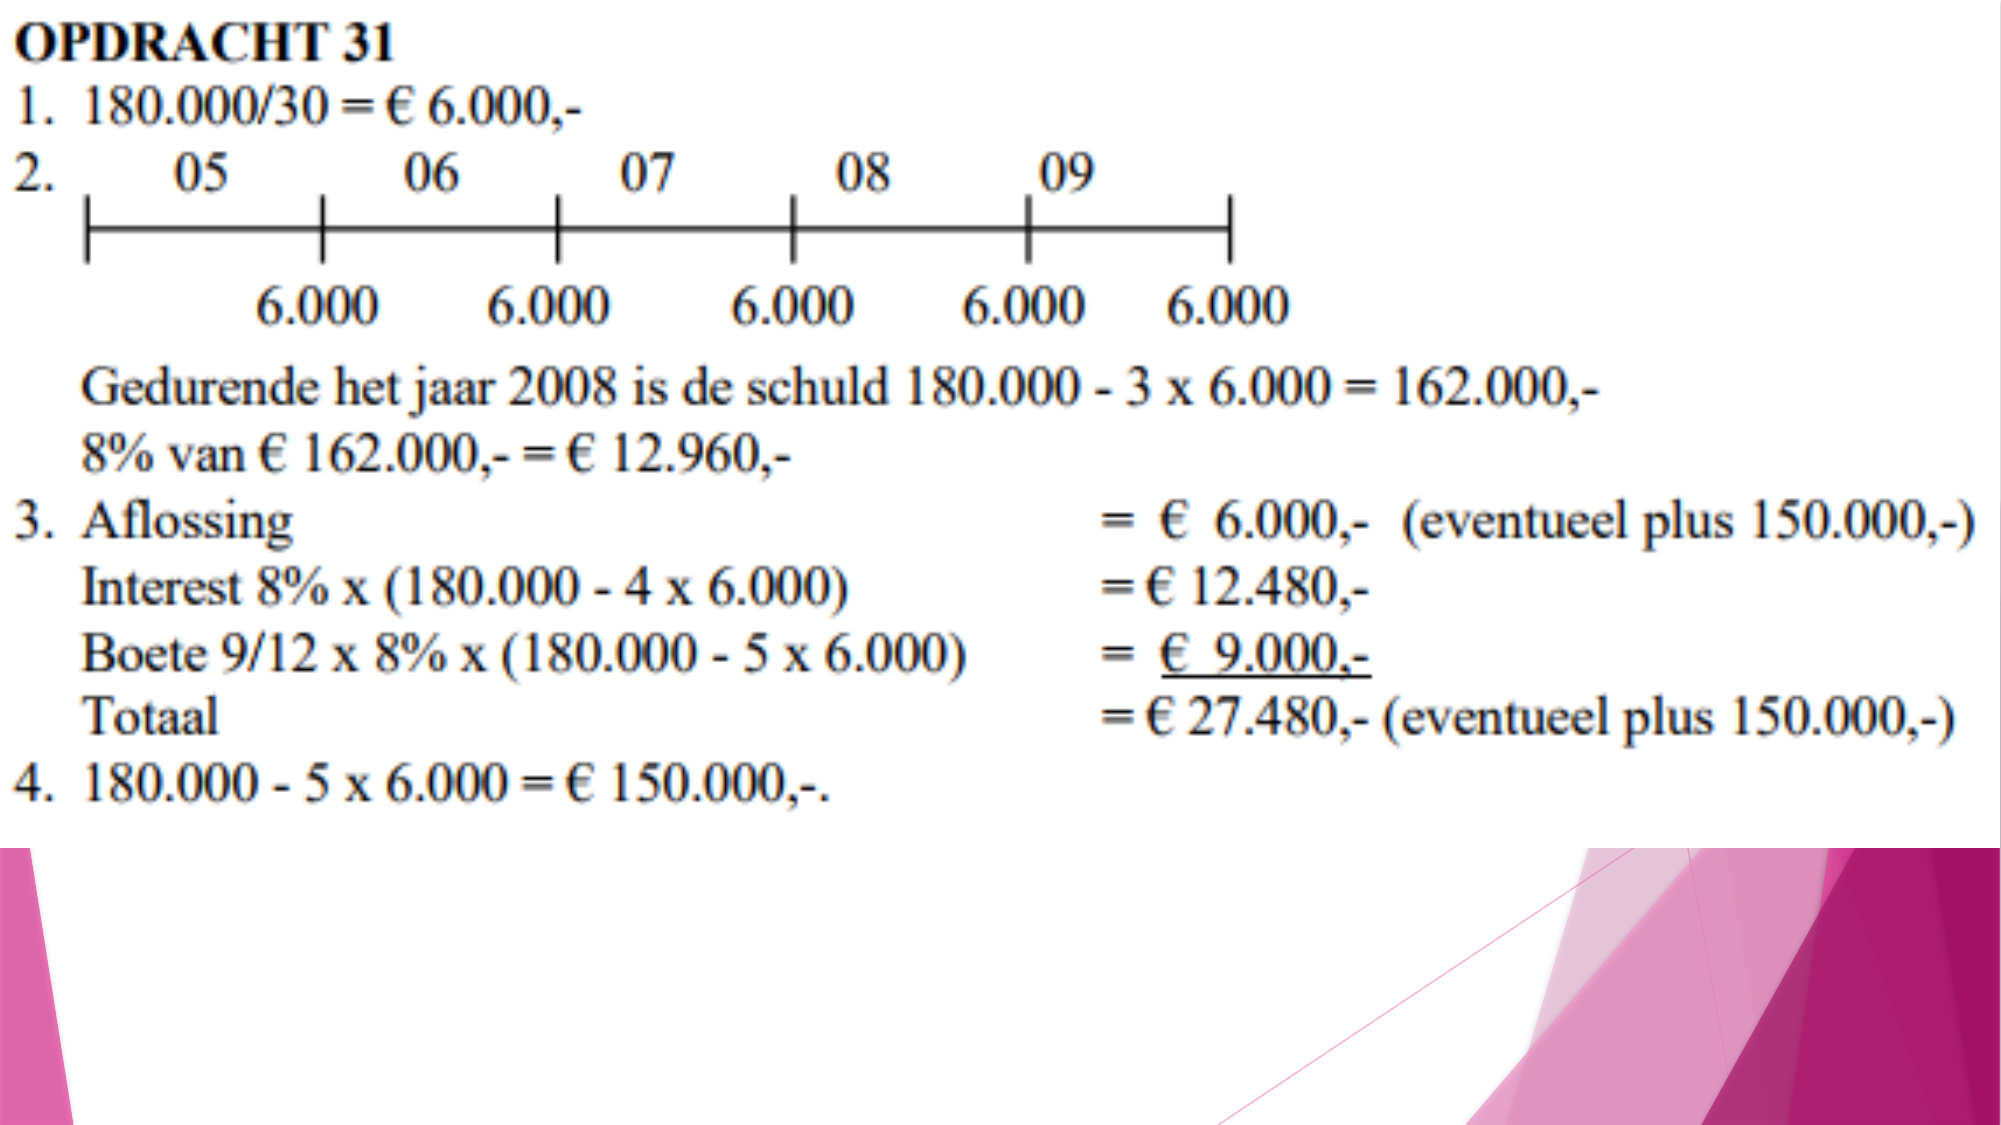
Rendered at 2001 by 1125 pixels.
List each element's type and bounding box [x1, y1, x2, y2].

picture [0, 0, 2000, 849]
